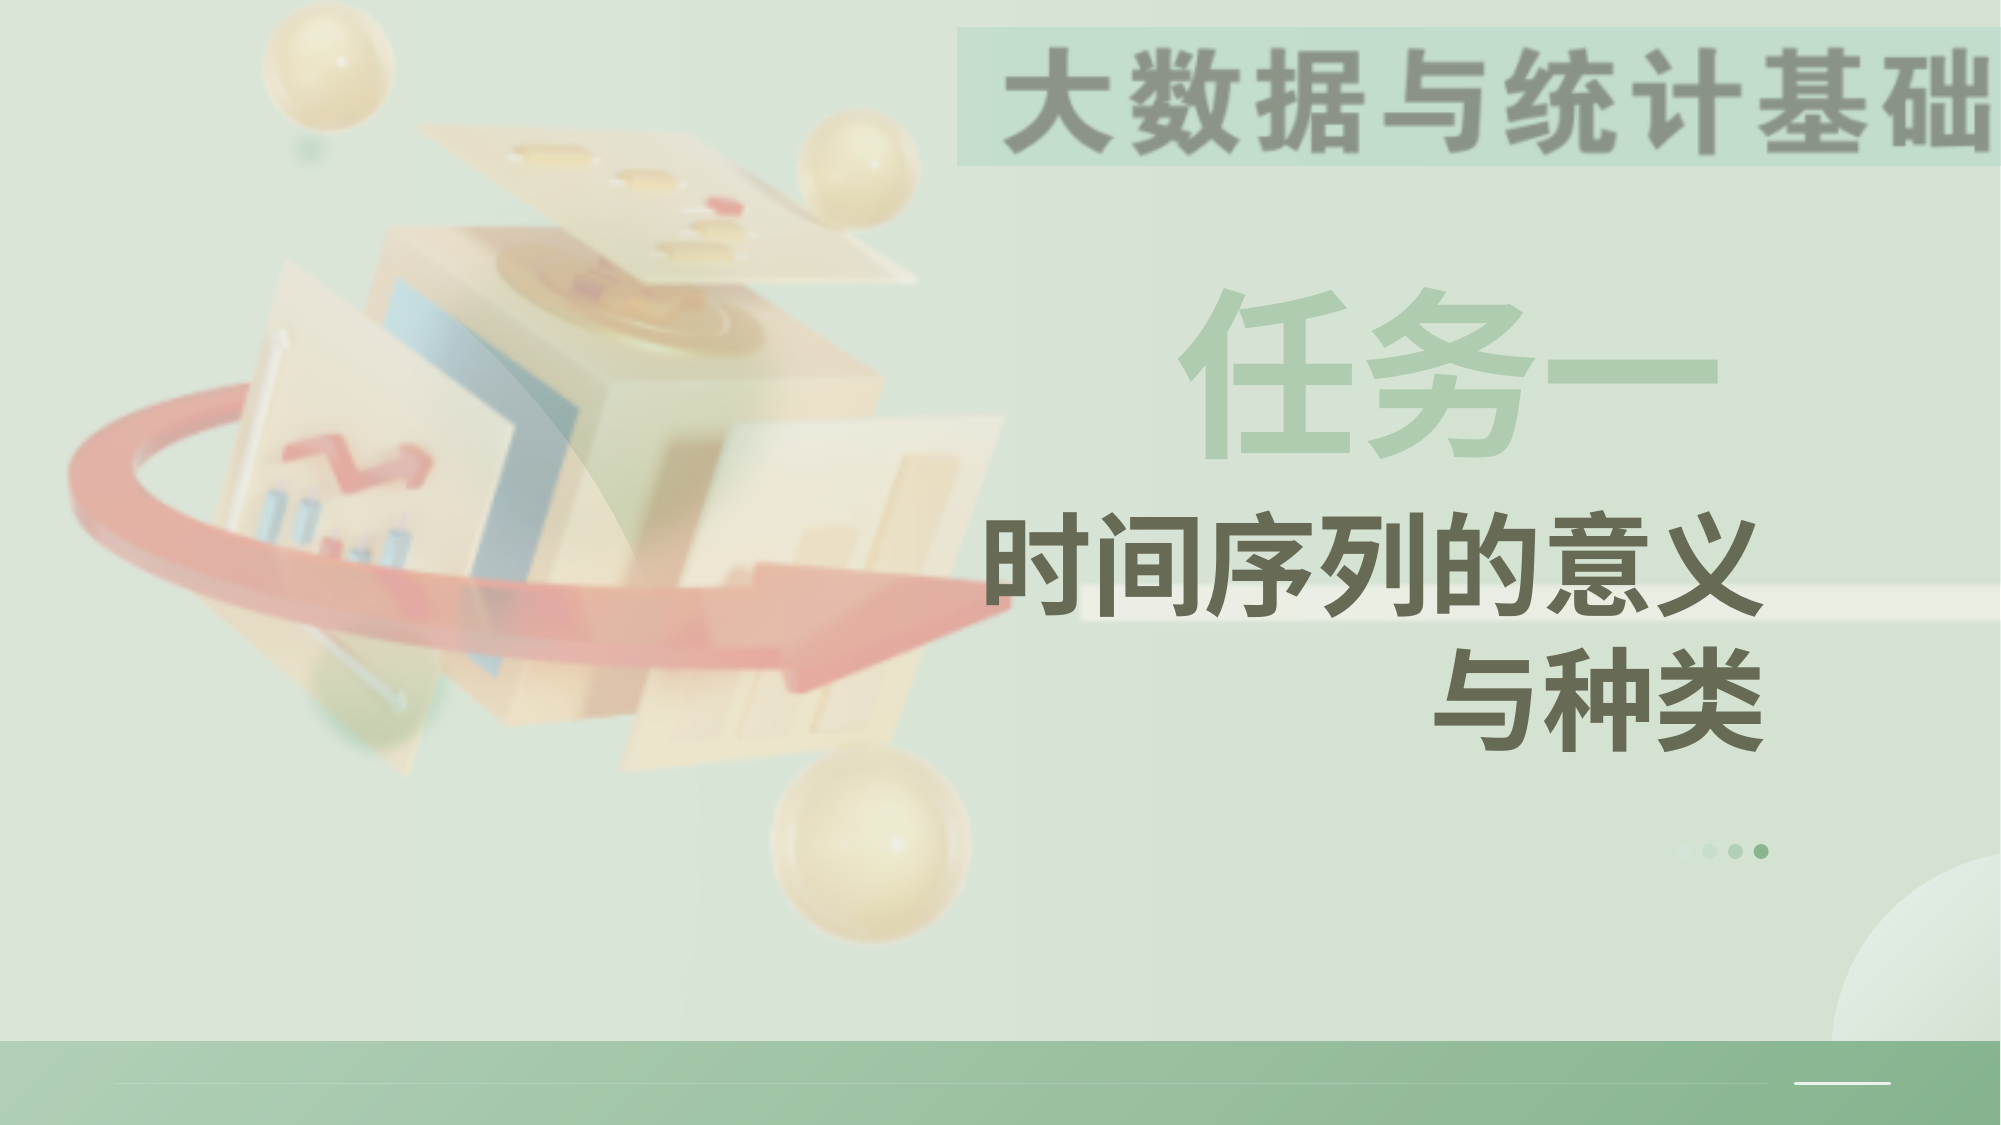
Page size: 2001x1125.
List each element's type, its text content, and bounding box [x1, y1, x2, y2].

title 时间序列的意义与种类 [870, 495, 1768, 833]
list 任务一 [870, 182, 1767, 480]
